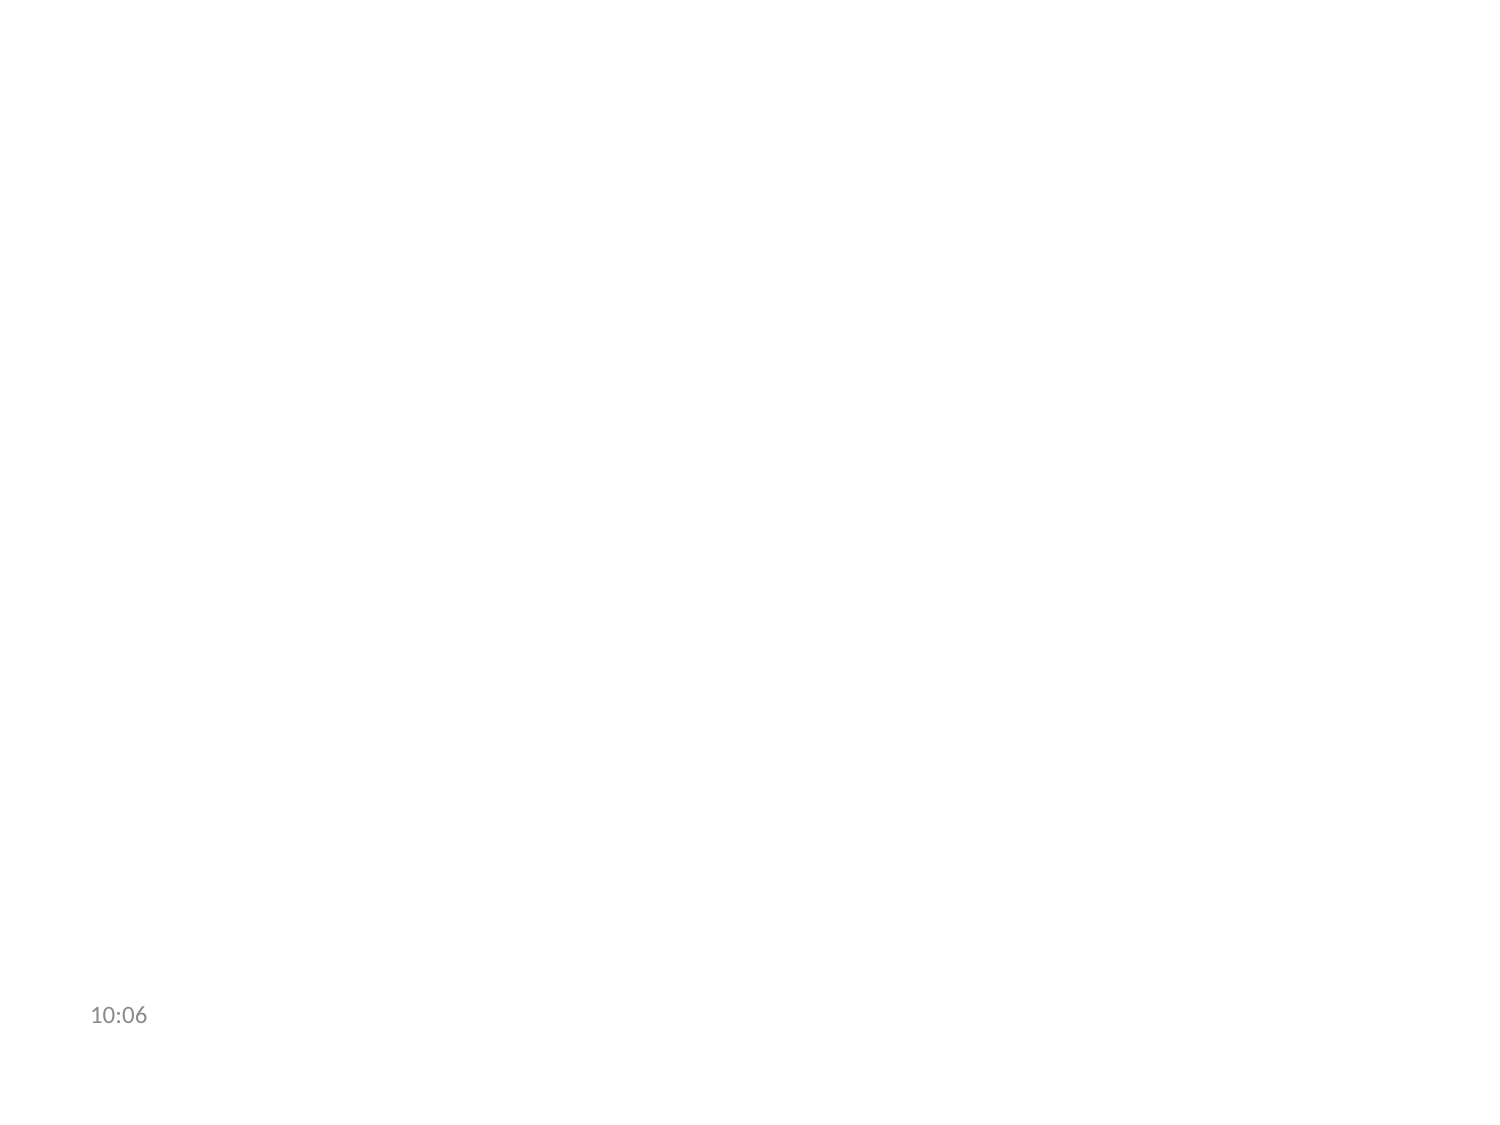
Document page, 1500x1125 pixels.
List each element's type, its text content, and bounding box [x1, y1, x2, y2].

text_box 15:35 [75, 983, 425, 1044]
